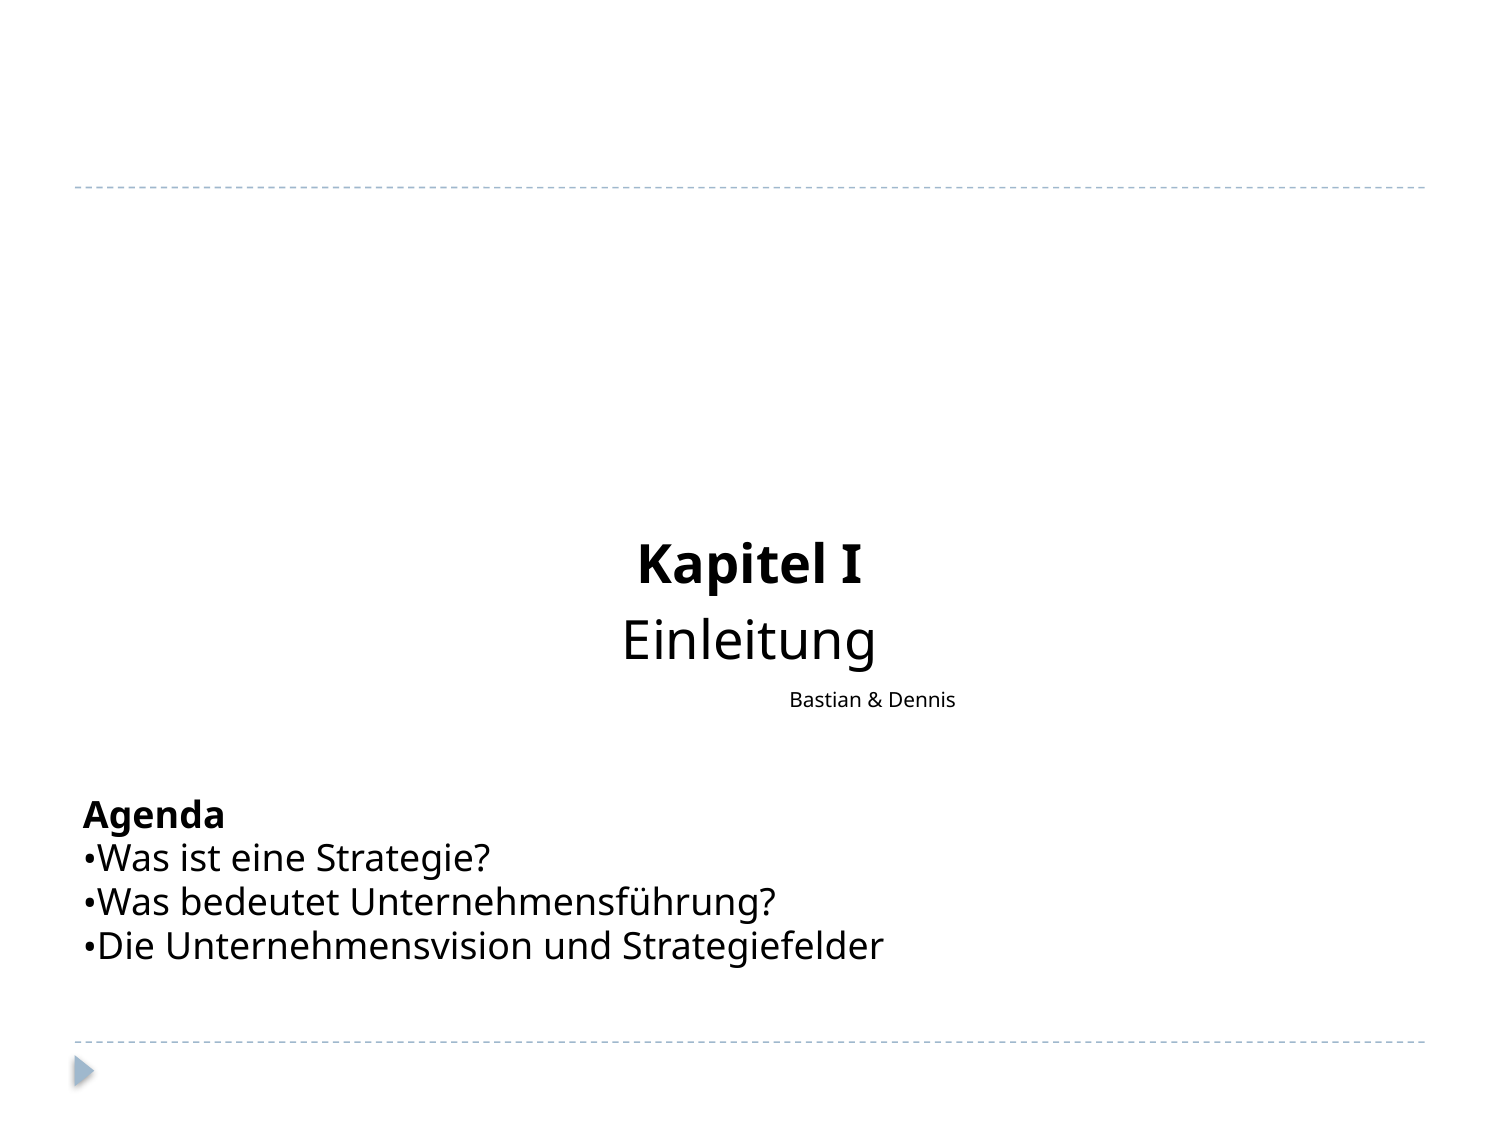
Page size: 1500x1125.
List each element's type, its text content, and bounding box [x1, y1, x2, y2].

text_box Kapitel I Einleitung [74, 200, 1425, 785]
text_box Bastian & Dennis [774, 679, 971, 720]
text_box Agenda Was ist eine Strategie? Was bedeutet Unternehmensführung? Die Unternehmensvision und Strategiefelder [68, 785, 1455, 1019]
